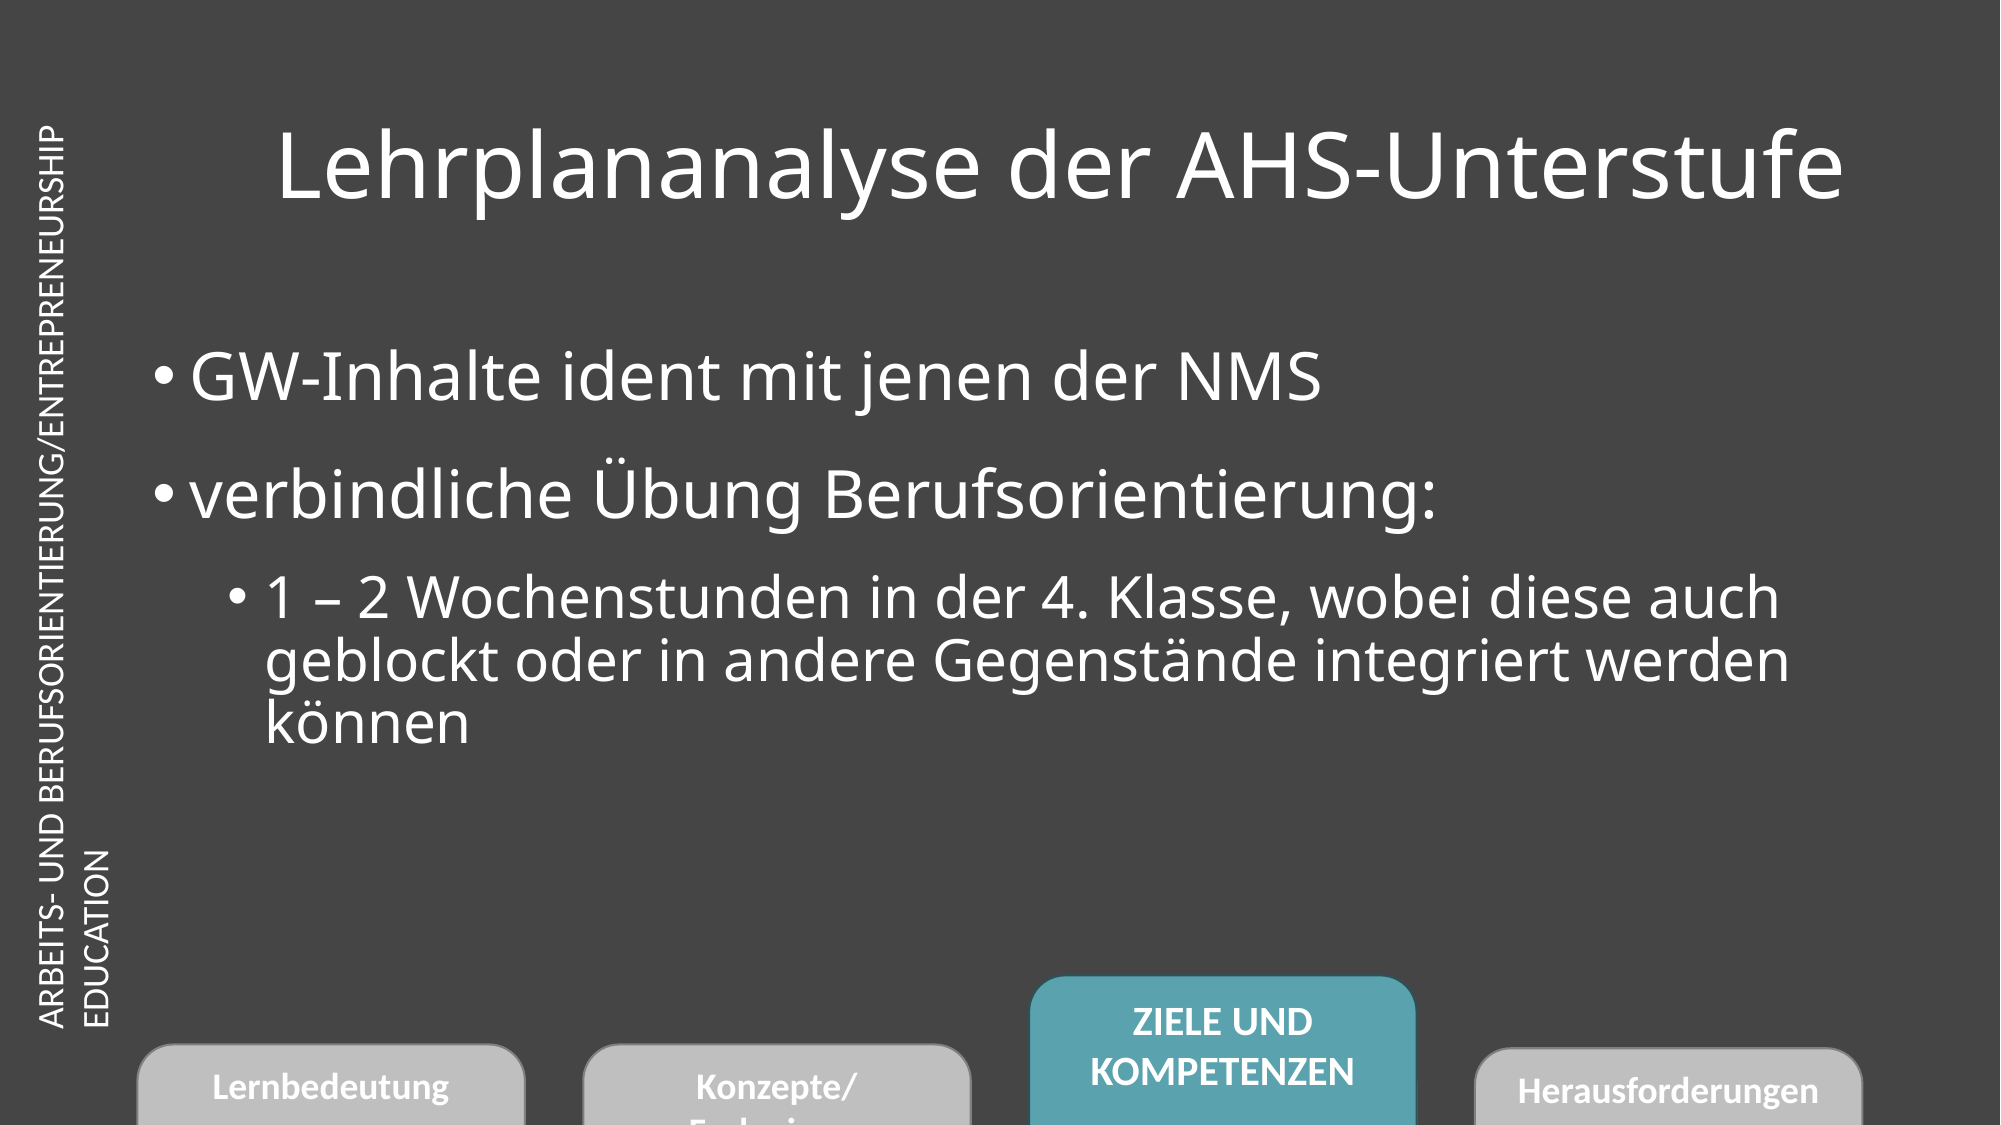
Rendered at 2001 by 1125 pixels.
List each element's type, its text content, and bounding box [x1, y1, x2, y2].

title Lehrplananalyse der AHS-Unterstufe [137, 59, 1863, 278]
list GW-Inhalte ident mit jenen der NMS verbindliche Übung Berufsorientierung: 1 – 2 Wochenstunden in der 4. Klasse, wobei diese auch geblockt oder in andere Gegenstände integriert werden können [137, 335, 1863, 984]
